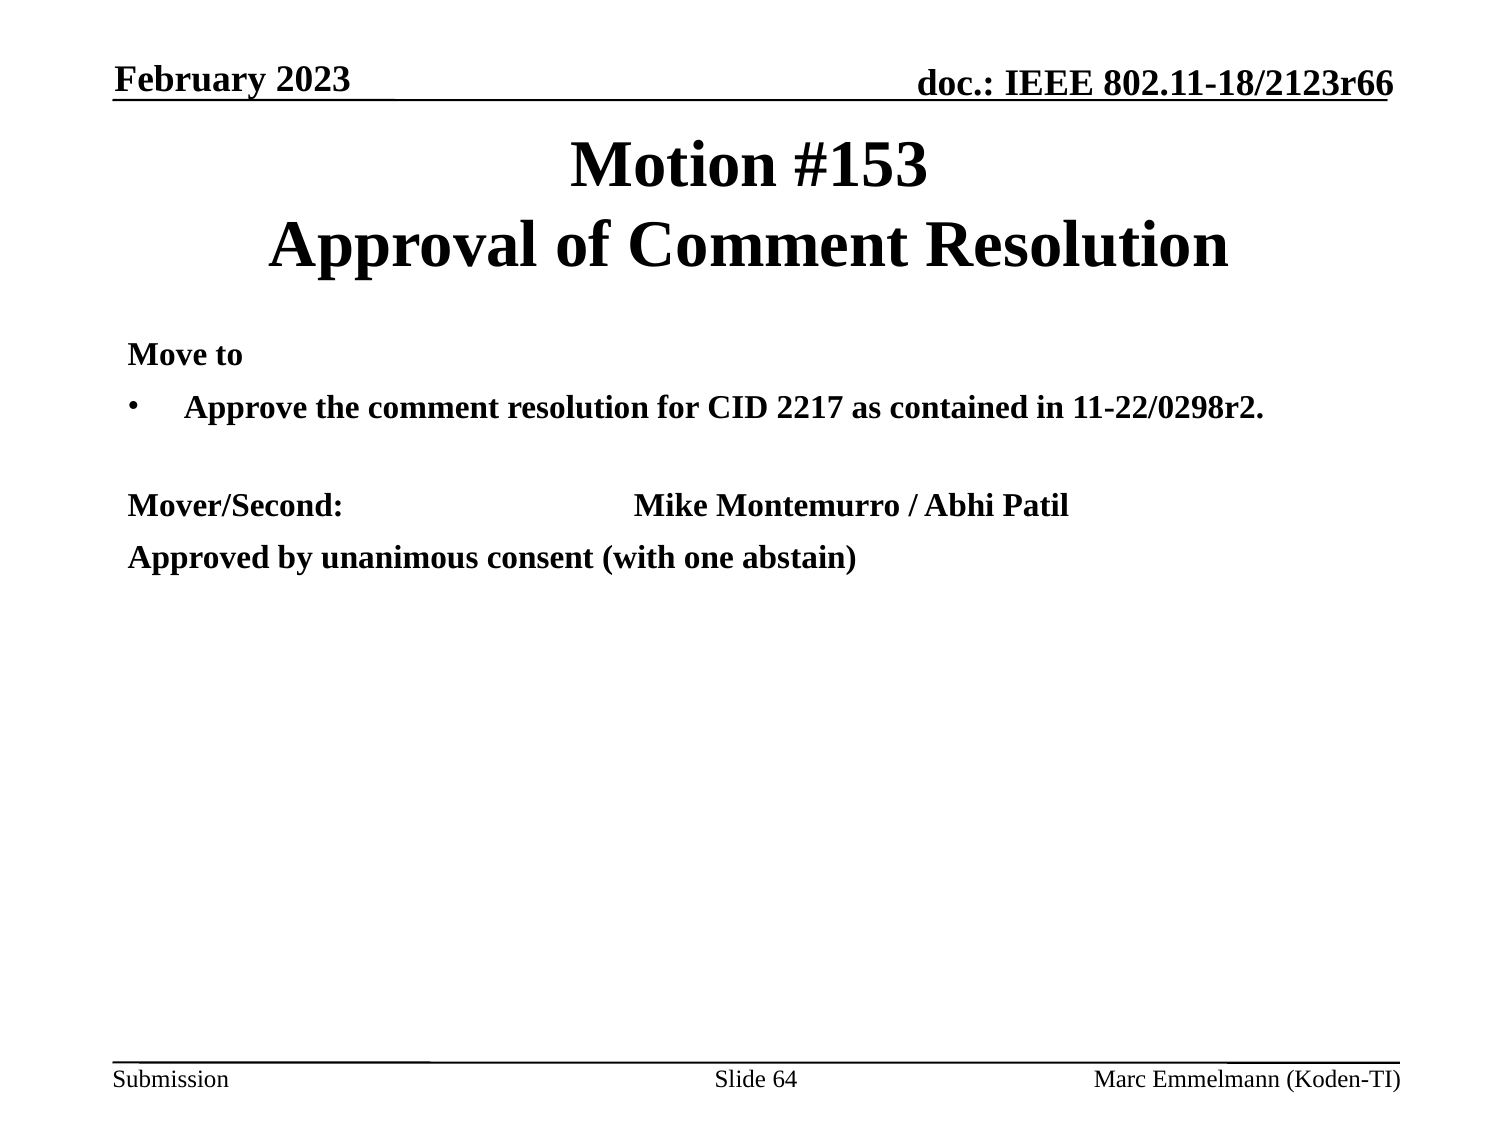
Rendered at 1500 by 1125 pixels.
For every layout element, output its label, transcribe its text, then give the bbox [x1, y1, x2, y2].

slide_number Slide 64 [712, 1061, 800, 1123]
list Move to Approve the comment resolution for CID 2217 as contained in 11-22/0298r2. Mover/Second: Mike Montemurro / Abhi Patil Approved by unanimous consent (with one abstain) [112, 324, 1388, 1000]
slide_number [114, 54, 423, 100]
footer Marc Emmelmann (Koden-TI) [878, 1061, 1402, 1093]
title Motion #153 Approval of Comment Resolution [112, 112, 1388, 288]
